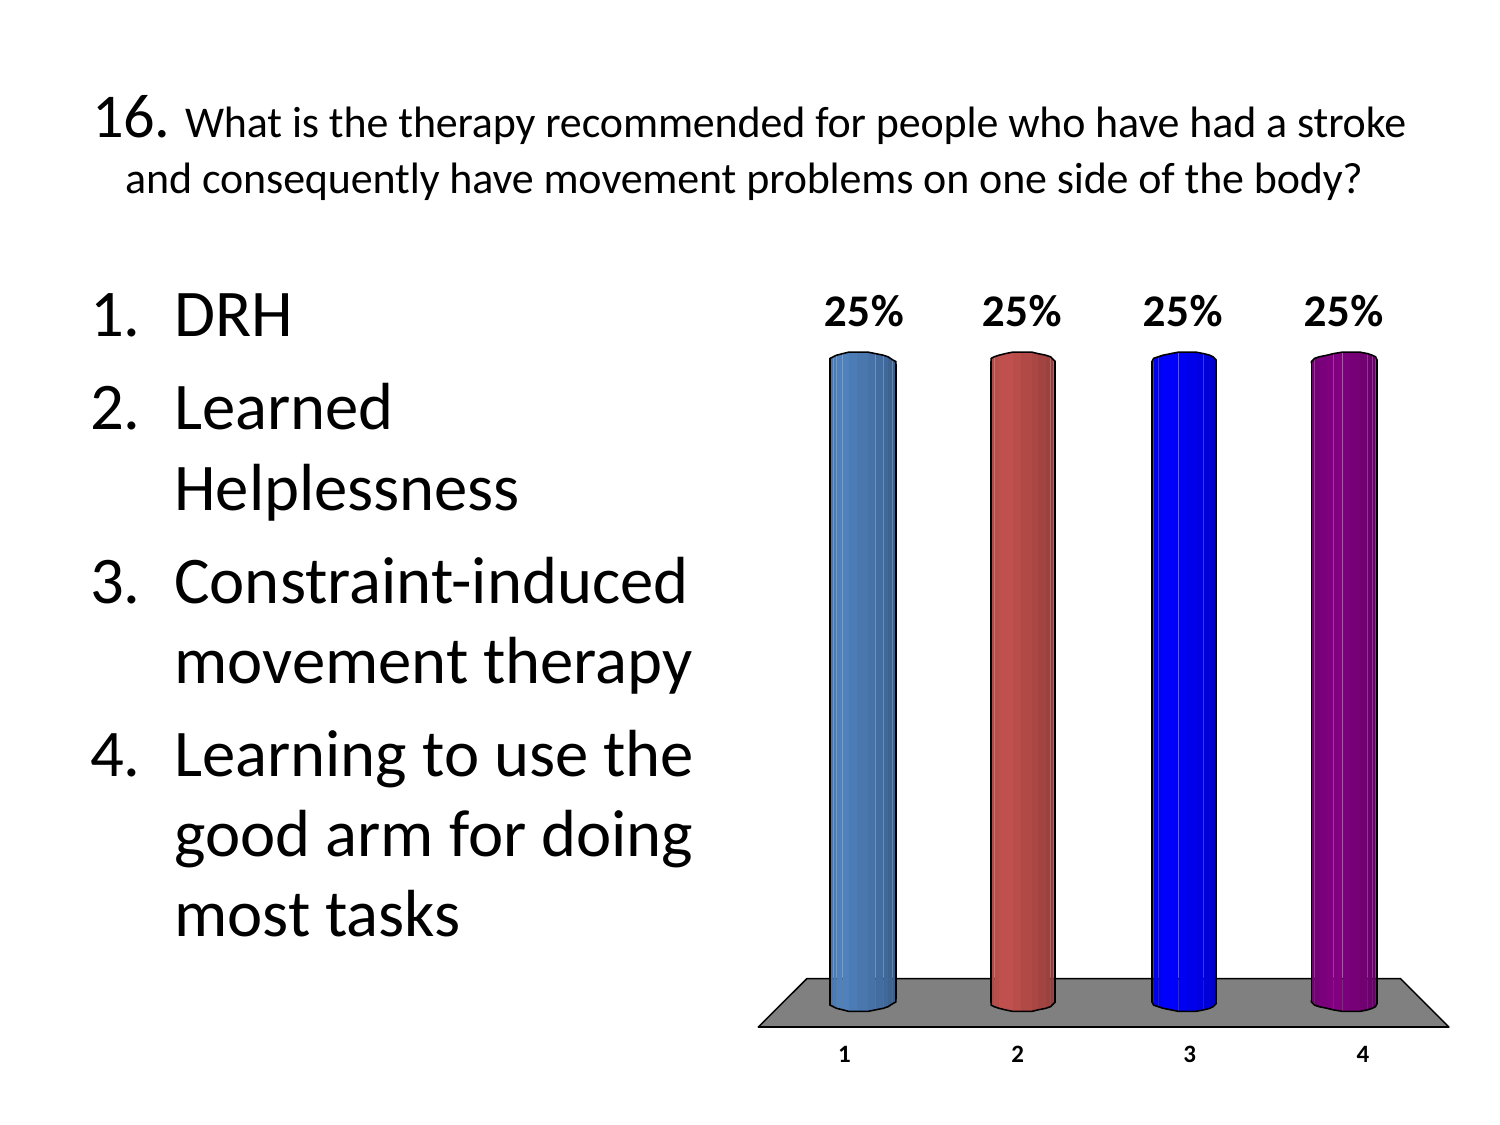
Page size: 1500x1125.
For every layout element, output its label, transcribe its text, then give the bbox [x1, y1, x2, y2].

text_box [739, 270, 1490, 1115]
list DRH Learned Helplessness Constraint-induced movement therapy Learning to use the good arm for doing most tasks [75, 262, 750, 1005]
title 16. What is the therapy recommended for people who have had a stroke and consequently have movement problems on one side of the body? [75, 45, 1425, 233]
